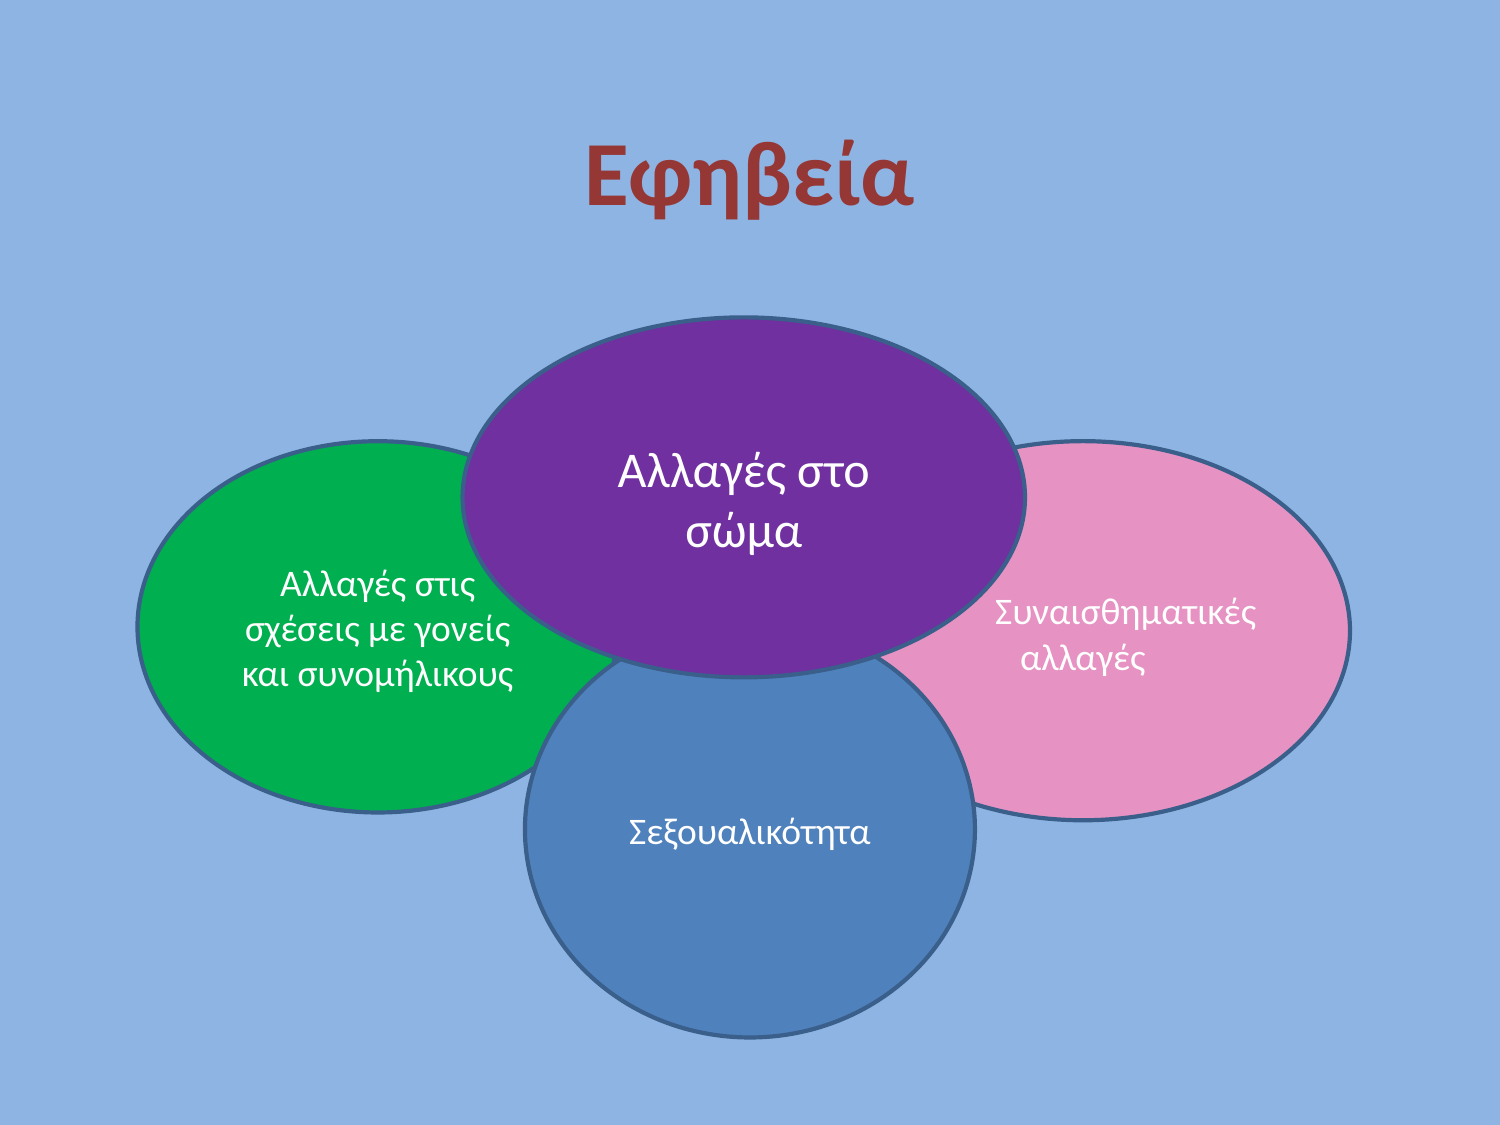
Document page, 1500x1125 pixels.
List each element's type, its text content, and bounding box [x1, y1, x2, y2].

title Εφηβεία [75, 75, 1425, 263]
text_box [137, 317, 1351, 1038]
